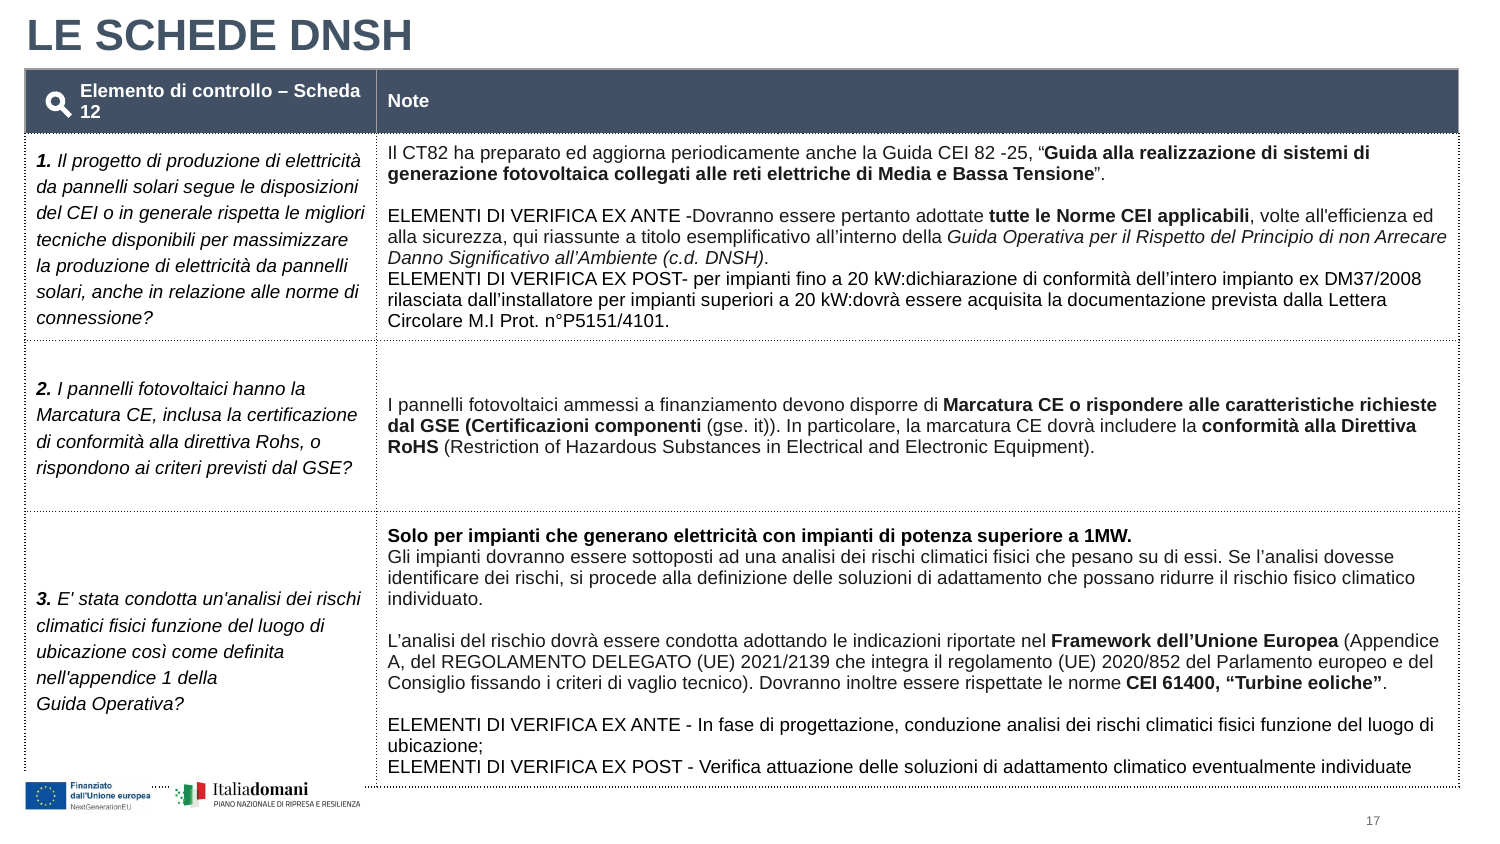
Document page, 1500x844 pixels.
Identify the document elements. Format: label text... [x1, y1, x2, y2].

text_box LE SCHEDE DNSH [15, 6, 1469, 53]
text_box [15, 53, 1469, 104]
table_cell Solo per impianti che generano elettricità con impianti di potenza superiore a 1MW. Gli impianti dovranno essere sottoposti ad una analisi dei rischi climatici fisici che pesano su di essi. Se l’analisi dovesse identificare dei rischi, si procede alla definizione delle soluzioni di adattamento che possano ridurre il rischio fisico climatico individuato. L’analisi del rischio dovrà essere condotta adottando le indicazioni riportate nel Framework dell’Unione Europea (Appendice A, del REGOLAMENTO DELEGATO (UE) 2021/2139 che integra il regolamento (UE) 2020/852 del Parlamento europeo e del Consiglio fissando i criteri di vaglio tecnico). Dovranno inoltre essere rispettate le norme CEI 61400, “Turbine eoliche”. ELEMENTI DI VERIFICA EX ANTE - In fase di progettazione, conduzione analisi dei rischi climatici fisici funzione del luogo di ubicazione; ELEMENTI DI VERIFICA EX POST - Verifica attuazione delle soluzioni di adattamento climatico eventualmente individuate [376, 512, 1459, 787]
table_cell 1. Il progetto di produzione di elettricità da pannelli solari segue le disposizioni del CEI o in generale rispetta le migliori tecniche disponibili per massimizzare la produzione di elettricità da pannelli solari, anche in relazione alle norme di connessione? [25, 133, 376, 340]
table_cell Il CT82 ha preparato ed aggiorna periodicamente anche la Guida CEI 82 -25, “Guida alla realizzazione di sistemi di generazione fotovoltaica collegati alle reti elettriche di Media e Bassa Tensione”. ELEMENTI DI VERIFICA EX ANTE -Dovranno essere pertanto adottate tutte le Norme CEI applicabili, volte all'efficienza ed alla sicurezza, qui riassunte a titolo esemplificativo all’interno della Guida Operativa per il Rispetto del Principio di non Arrecare Danno Significativo all’Ambiente (c.d. DNSH). ELEMENTI DI VERIFICA EX POST- per impianti fino a 20 kW:dichiarazione di conformità dell’intero impianto ex DM37/2008 rilasciata dall’installatore per impianti superiori a 20 kW:dovrà essere acquisita la documentazione prevista dalla Lettera Circolare M.I Prot. n°P5151/4101. [376, 133, 1459, 340]
picture [168, 770, 365, 819]
table_header Note [377, 70, 1458, 133]
picture [15, 770, 152, 819]
text_box [45, 91, 72, 118]
table_cell 2. I pannelli fotovoltaici hanno la Marcatura CE, inclusa la certificazione di conformità alla direttiva Rohs, o rispondono ai criteri previsti dal GSE? [25, 340, 376, 512]
table_header Elemento di controllo – Scheda 12 [26, 70, 376, 133]
table_cell 3. E' stata condotta un'analisi dei rischi climatici fisici funzione del luogo di ubicazione così come definita nell'appendice 1 della Guida Operativa? [25, 512, 376, 787]
table_cell I pannelli fotovoltaici ammessi a finanziamento devono disporre di Marcatura CE o rispondere alle caratteristiche richieste dal GSE (Certificazioni componenti (gse. it)). In particolare, la marcatura CE dovrà includere la conformità alla Direttiva RoHS (Restriction of Hazardous Substances in Electrical and Electronic Equipment). [376, 340, 1459, 512]
text_box 17 [1362, 812, 1457, 828]
